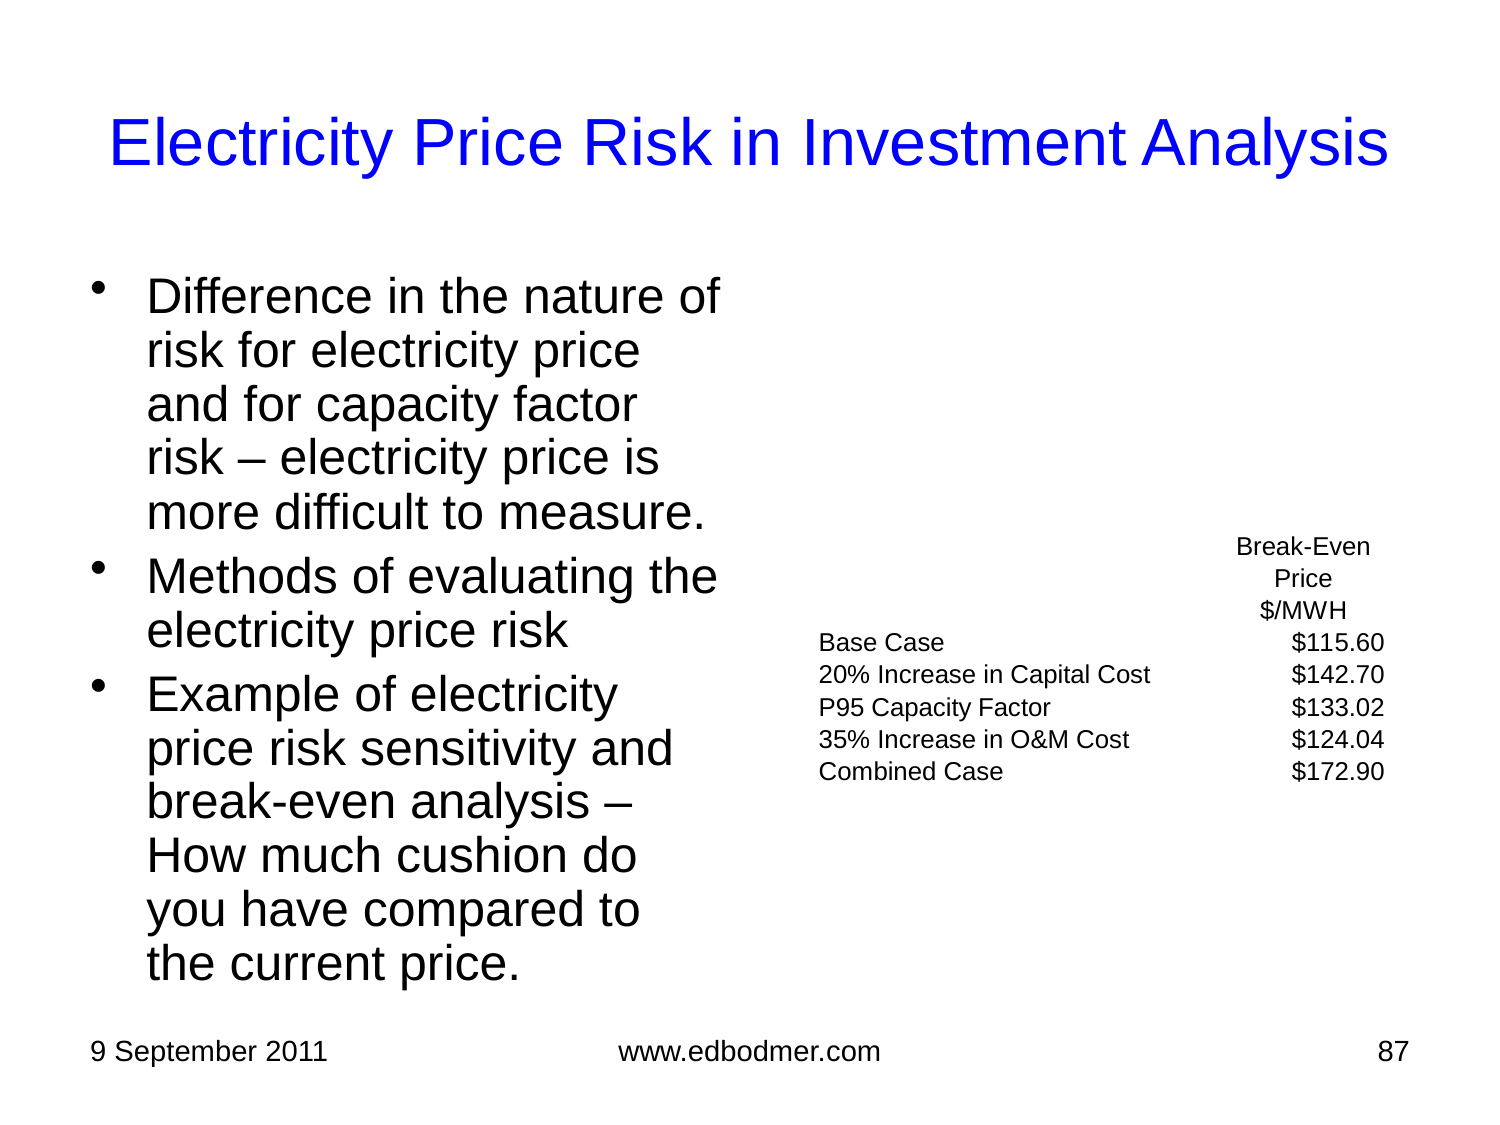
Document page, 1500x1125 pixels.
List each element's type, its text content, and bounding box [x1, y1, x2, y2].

footer www.edbodmer.com [512, 1024, 988, 1103]
title Electricity Price Risk in Investment Analysis [74, 44, 1426, 233]
slide_number 87 [1074, 1024, 1426, 1103]
list Difference in the nature of risk for electricity price and for capacity factor risk – electricity price is more difficult to measure. Methods of evaluating the electricity price risk Example of electricity price risk sensitivity and break-even analysis – How much cushion do you have compared to the current price. [74, 262, 738, 1006]
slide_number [74, 1024, 426, 1103]
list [812, 529, 1401, 789]
